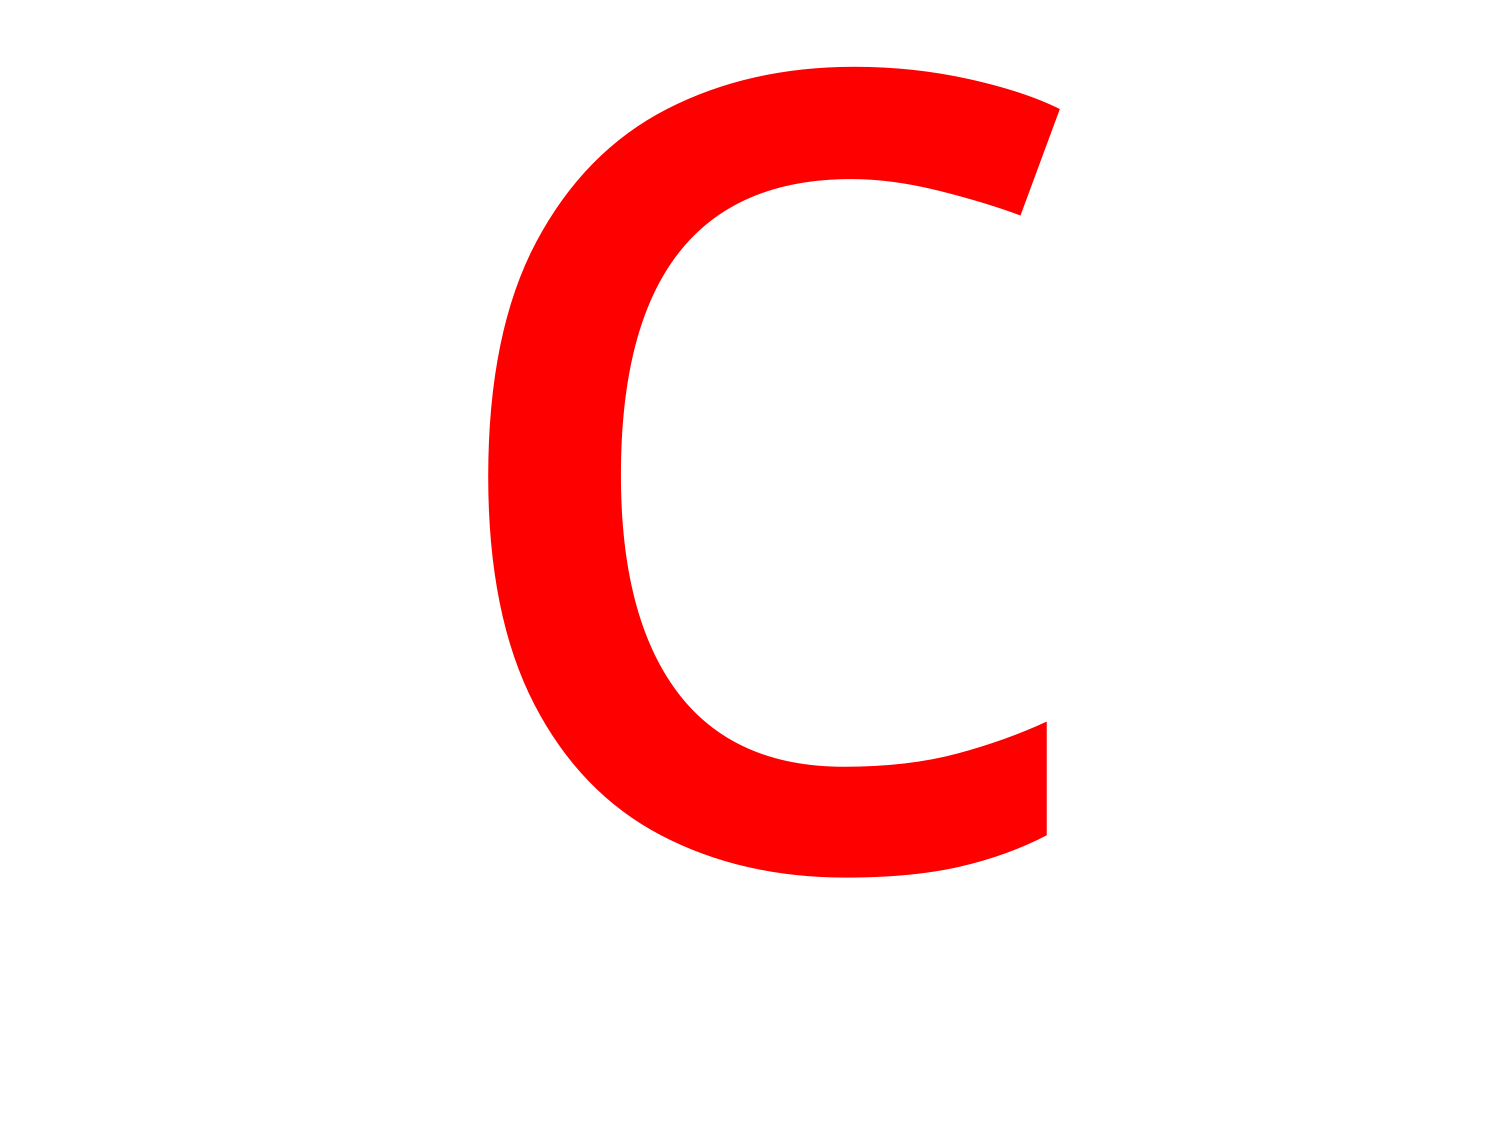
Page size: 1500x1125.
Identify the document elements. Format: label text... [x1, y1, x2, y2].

text_box c [393, 0, 984, 1125]
